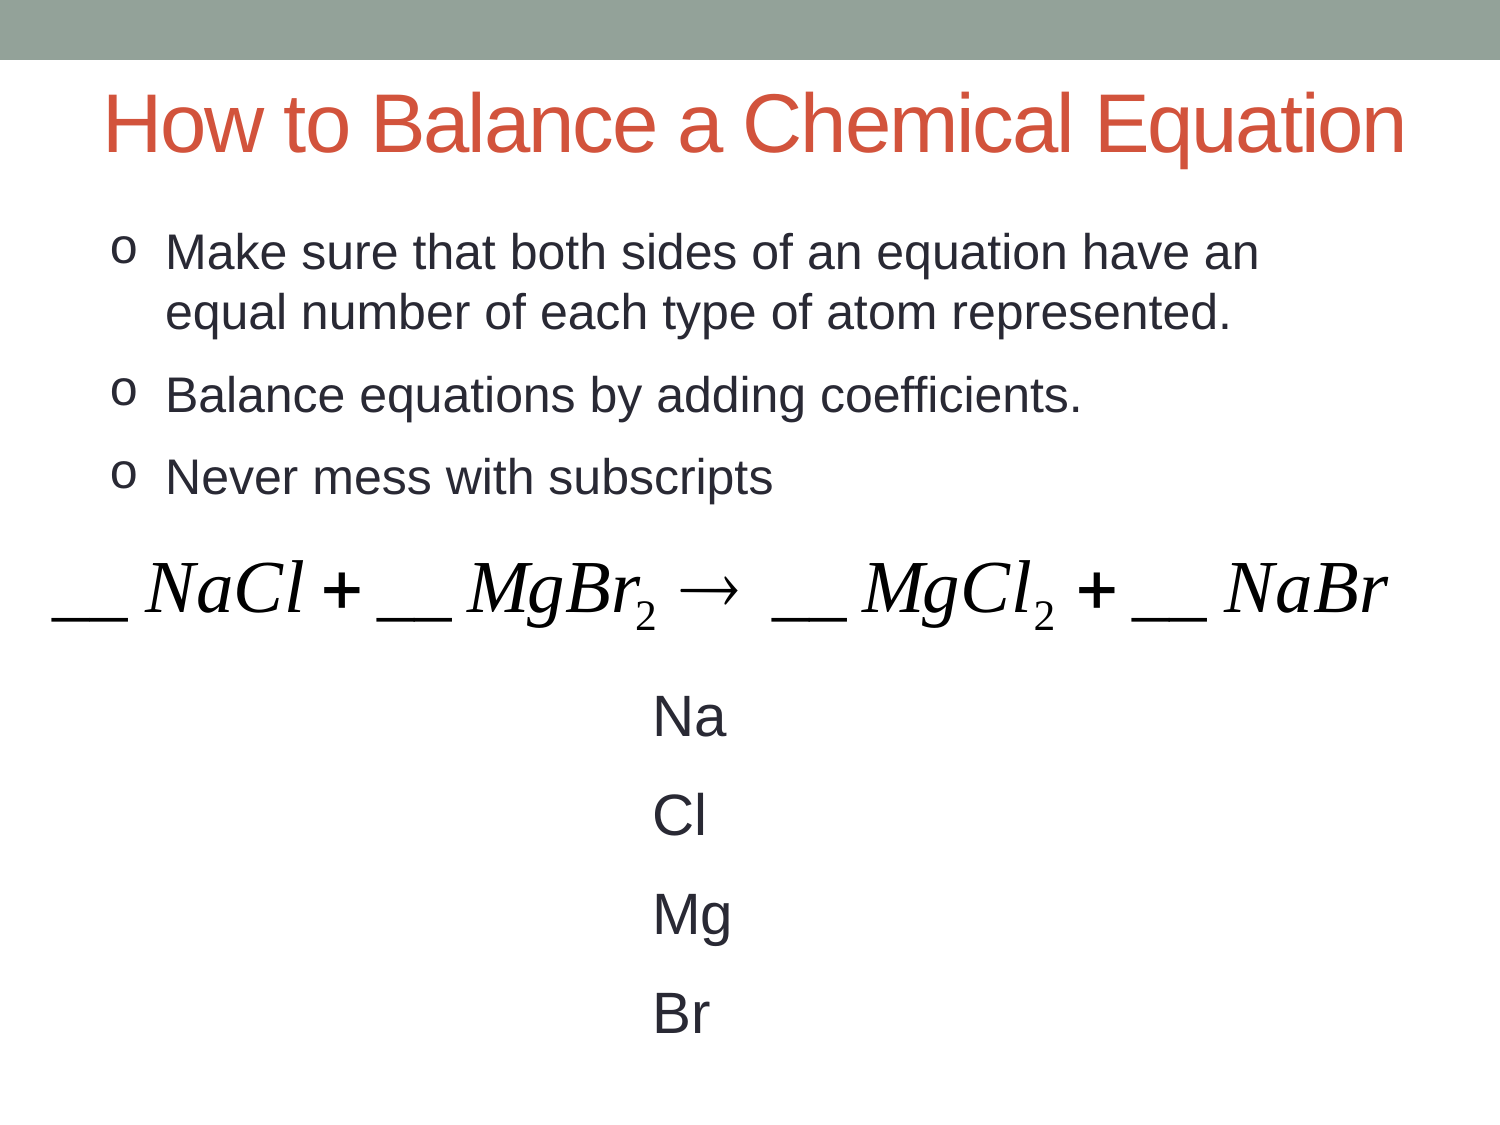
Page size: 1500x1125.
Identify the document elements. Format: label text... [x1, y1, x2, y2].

title How to Balance a Chemical Equation [87, 37, 1438, 200]
text_box Make sure that both sides of an equation have an equal number of each type of atom represented. Balance equations by adding coefficients. Never mess with subscripts [75, 212, 1400, 534]
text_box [39, 537, 1403, 1072]
